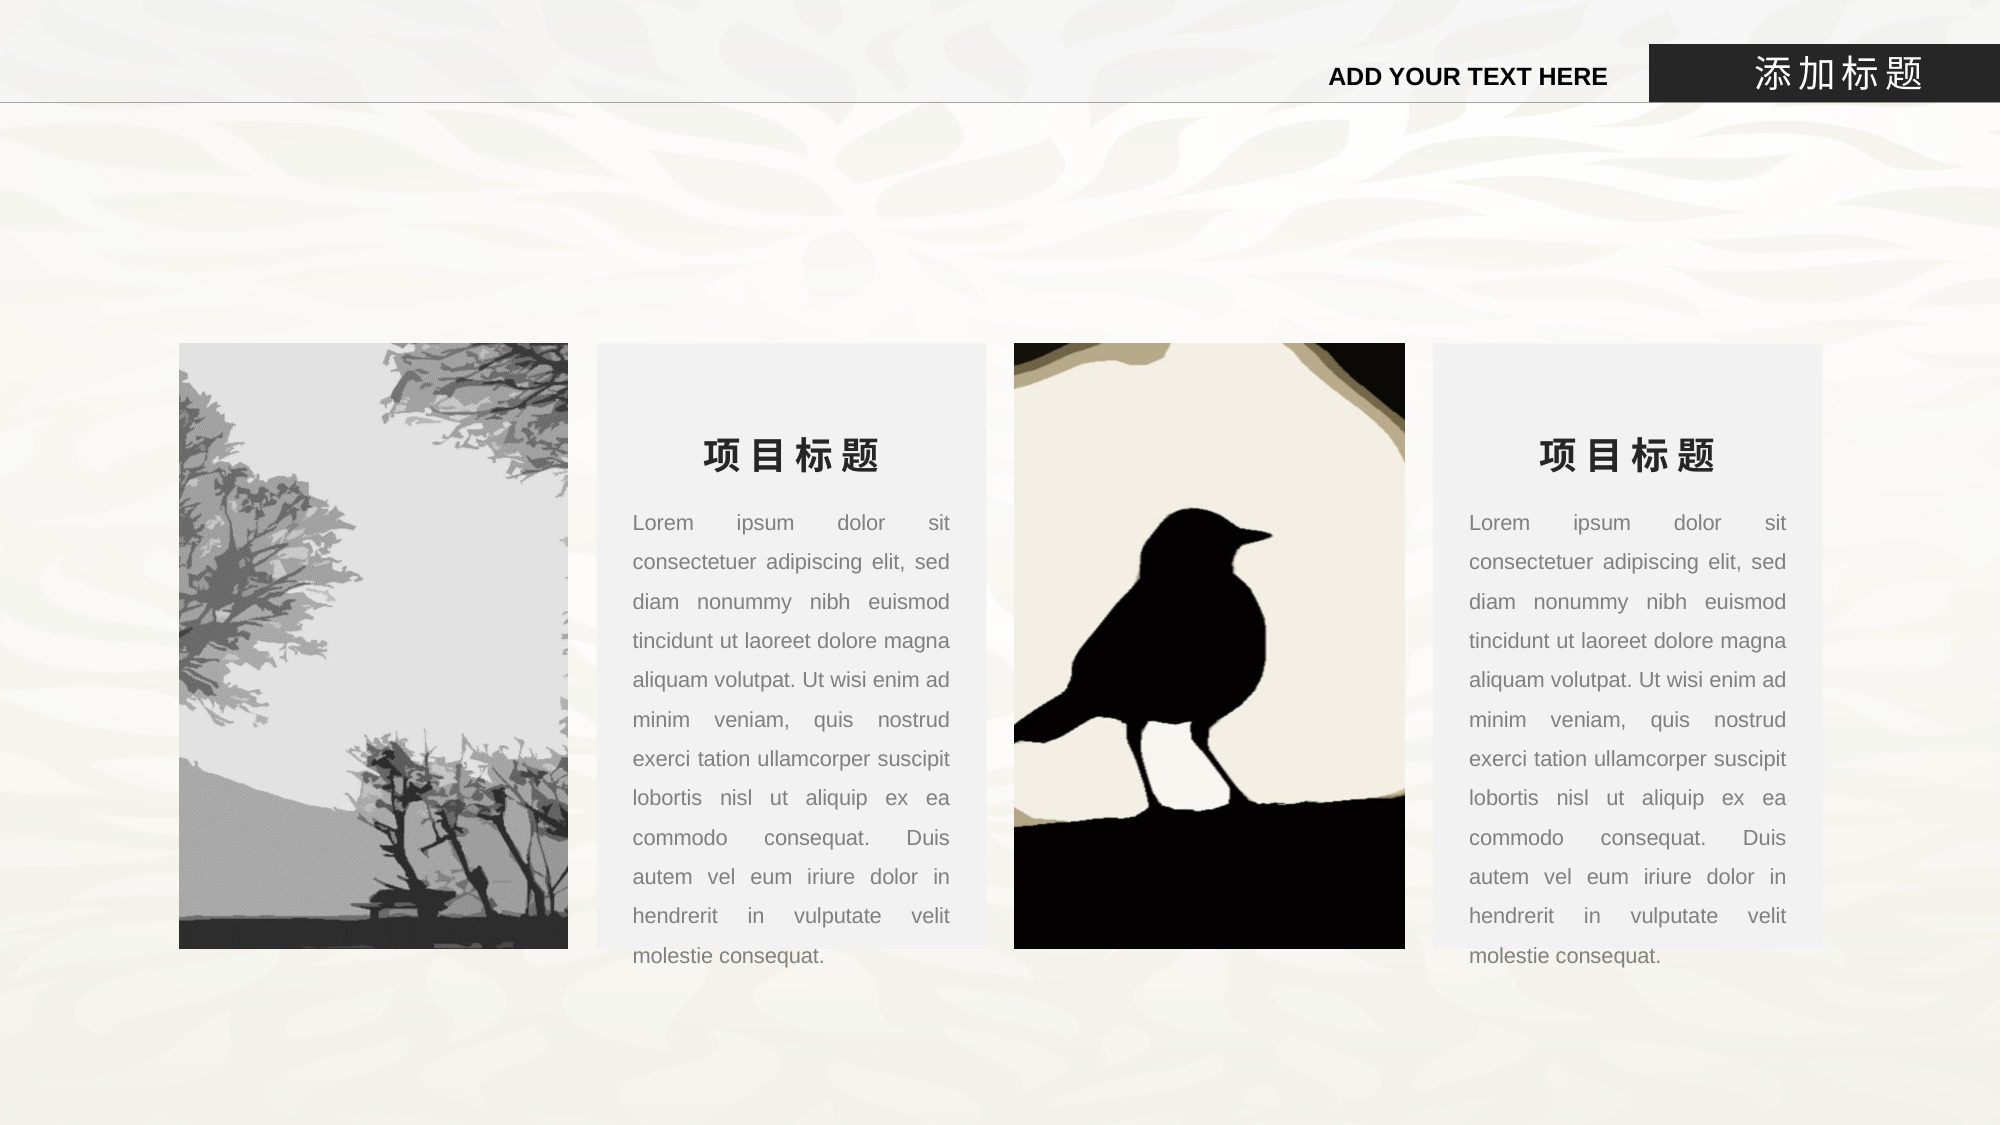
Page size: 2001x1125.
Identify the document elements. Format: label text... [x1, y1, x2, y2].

text_box 项 目 标 题 [1433, 332, 1823, 485]
text_box 添加标题 [1711, 42, 1966, 103]
text_box [596, 485, 987, 950]
text_box 项 目 标 题 [596, 332, 987, 485]
text_box ADD YOUR TEXT HERE [1162, 53, 1624, 98]
text_box Lorem ipsum dolor sit consectetuer adipiscing elit, sed diam nonummy nibh euismod tincidunt ut laoreet dolore magna aliquam volutpat. Ut wisi enim ad minim veniam, quis nostrud exerci tation ullamcorper suscipit lobortis nisl ut aliquip ex ea commodo consequat. Duis autem vel eum iriure dolor in hendrerit in vulputate velit molestie consequat. [617, 488, 966, 975]
picture [1014, 343, 1405, 949]
text_box Lorem ipsum dolor sit consectetuer adipiscing elit, sed diam nonummy nibh euismod tincidunt ut laoreet dolore magna aliquam volutpat. Ut wisi enim ad minim veniam, quis nostrud exerci tation ullamcorper suscipit lobortis nisl ut aliquip ex ea commodo consequat. Duis autem vel eum iriure dolor in hendrerit in vulputate velit molestie consequat. [1454, 488, 1802, 975]
picture [179, 343, 568, 949]
text_box [1432, 342, 1824, 950]
